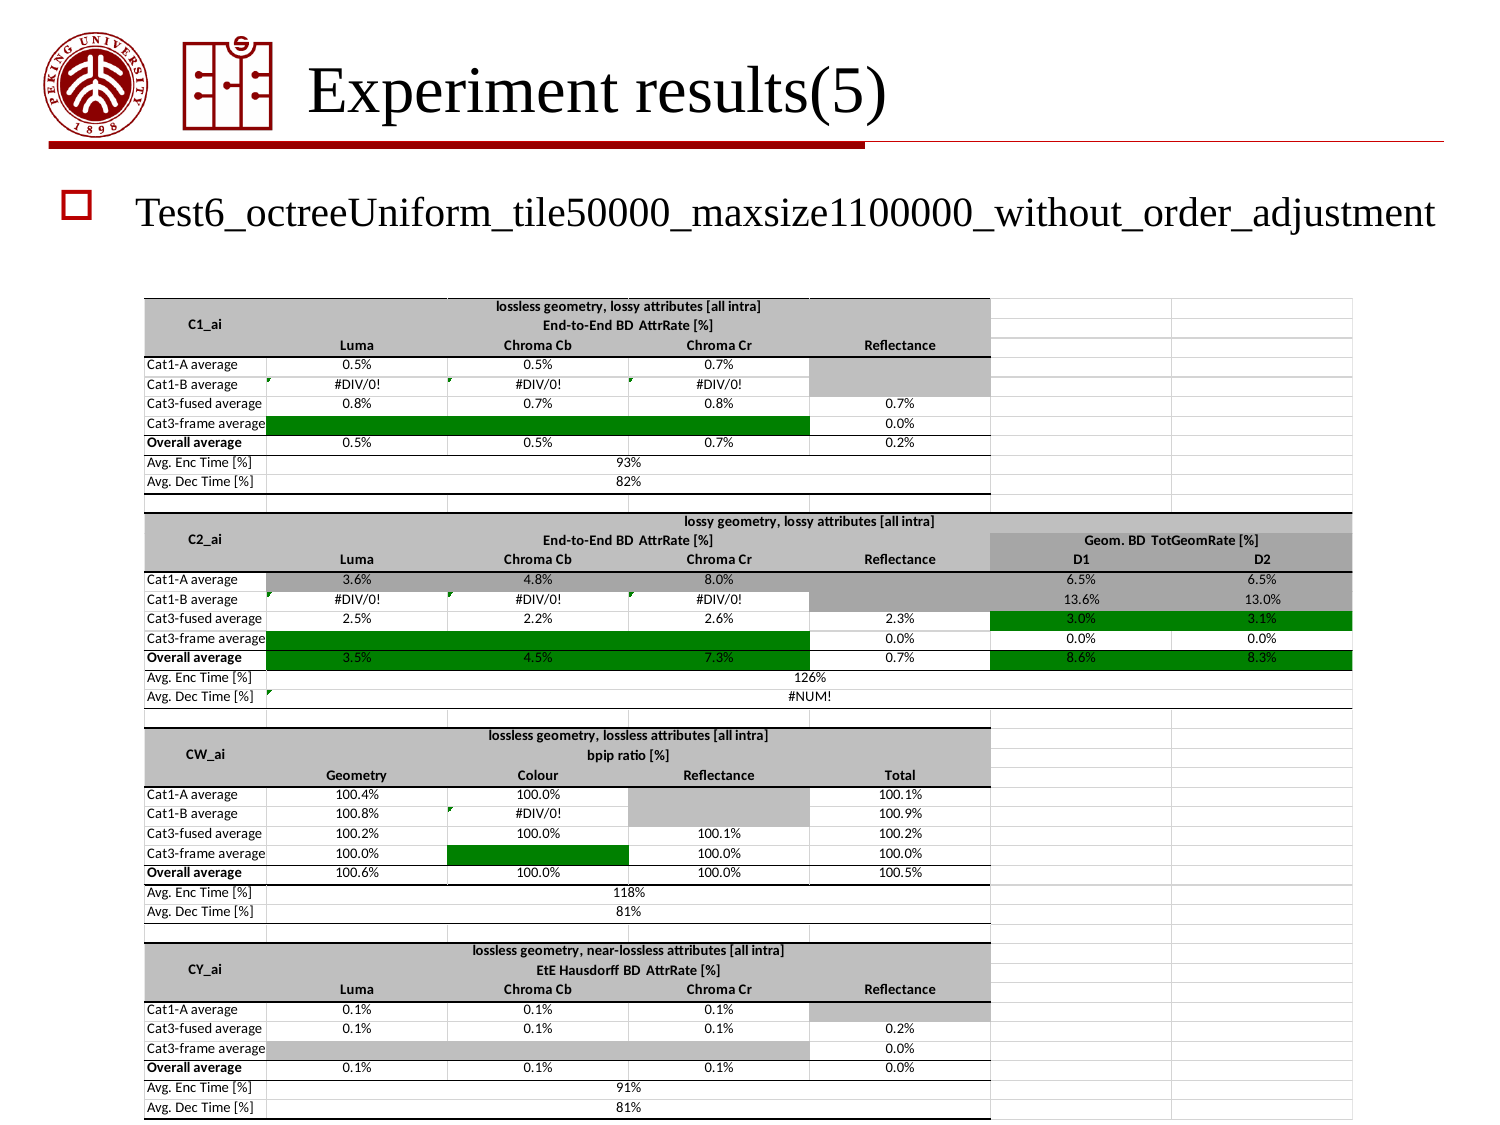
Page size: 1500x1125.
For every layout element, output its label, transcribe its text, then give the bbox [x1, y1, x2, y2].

picture [41, 30, 275, 139]
text_box Experiment results(5) [292, 38, 1444, 135]
text_box Test6_octreeUniform_tile50000_maxsize1100000_without_order_adjustment [43, 173, 1454, 1082]
picture [143, 298, 1354, 1120]
